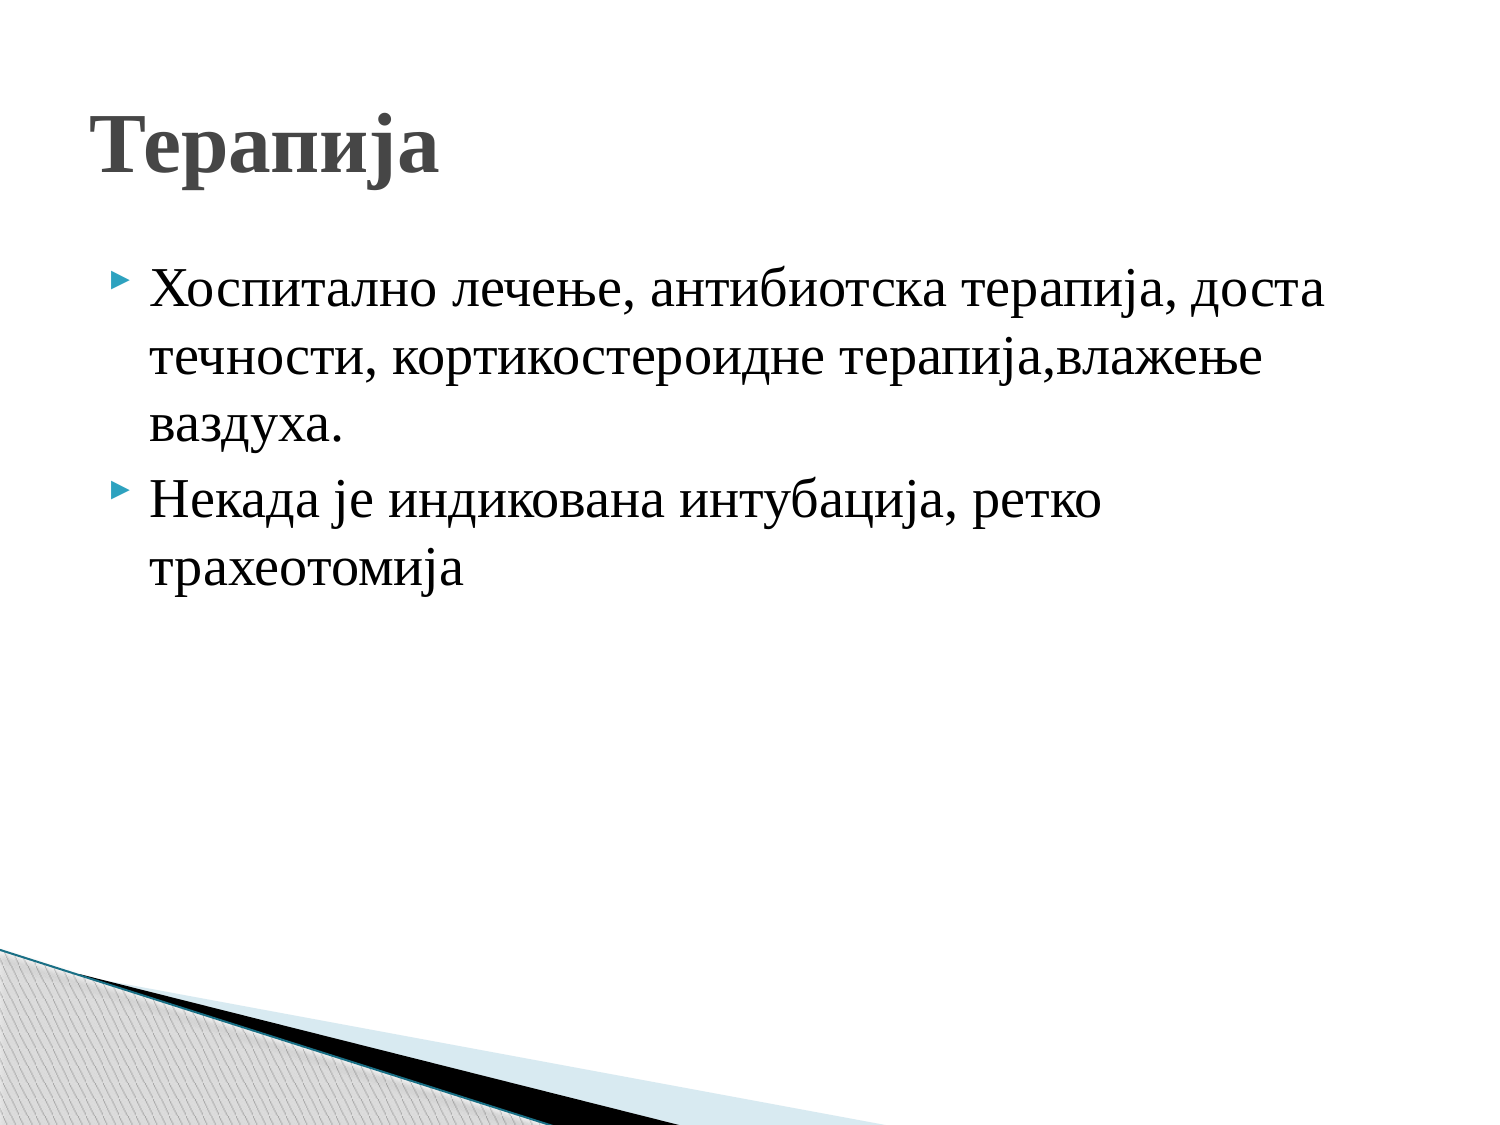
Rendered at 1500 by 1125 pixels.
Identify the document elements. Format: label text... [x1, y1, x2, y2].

list Хоспитално лечење, антибиотска терапија, доста течности, кортикостероидне терапија,влажење ваздуха. Некада је индикована интубација, ретко трахеотомија [74, 242, 1426, 986]
title Терапија [75, 45, 1425, 233]
